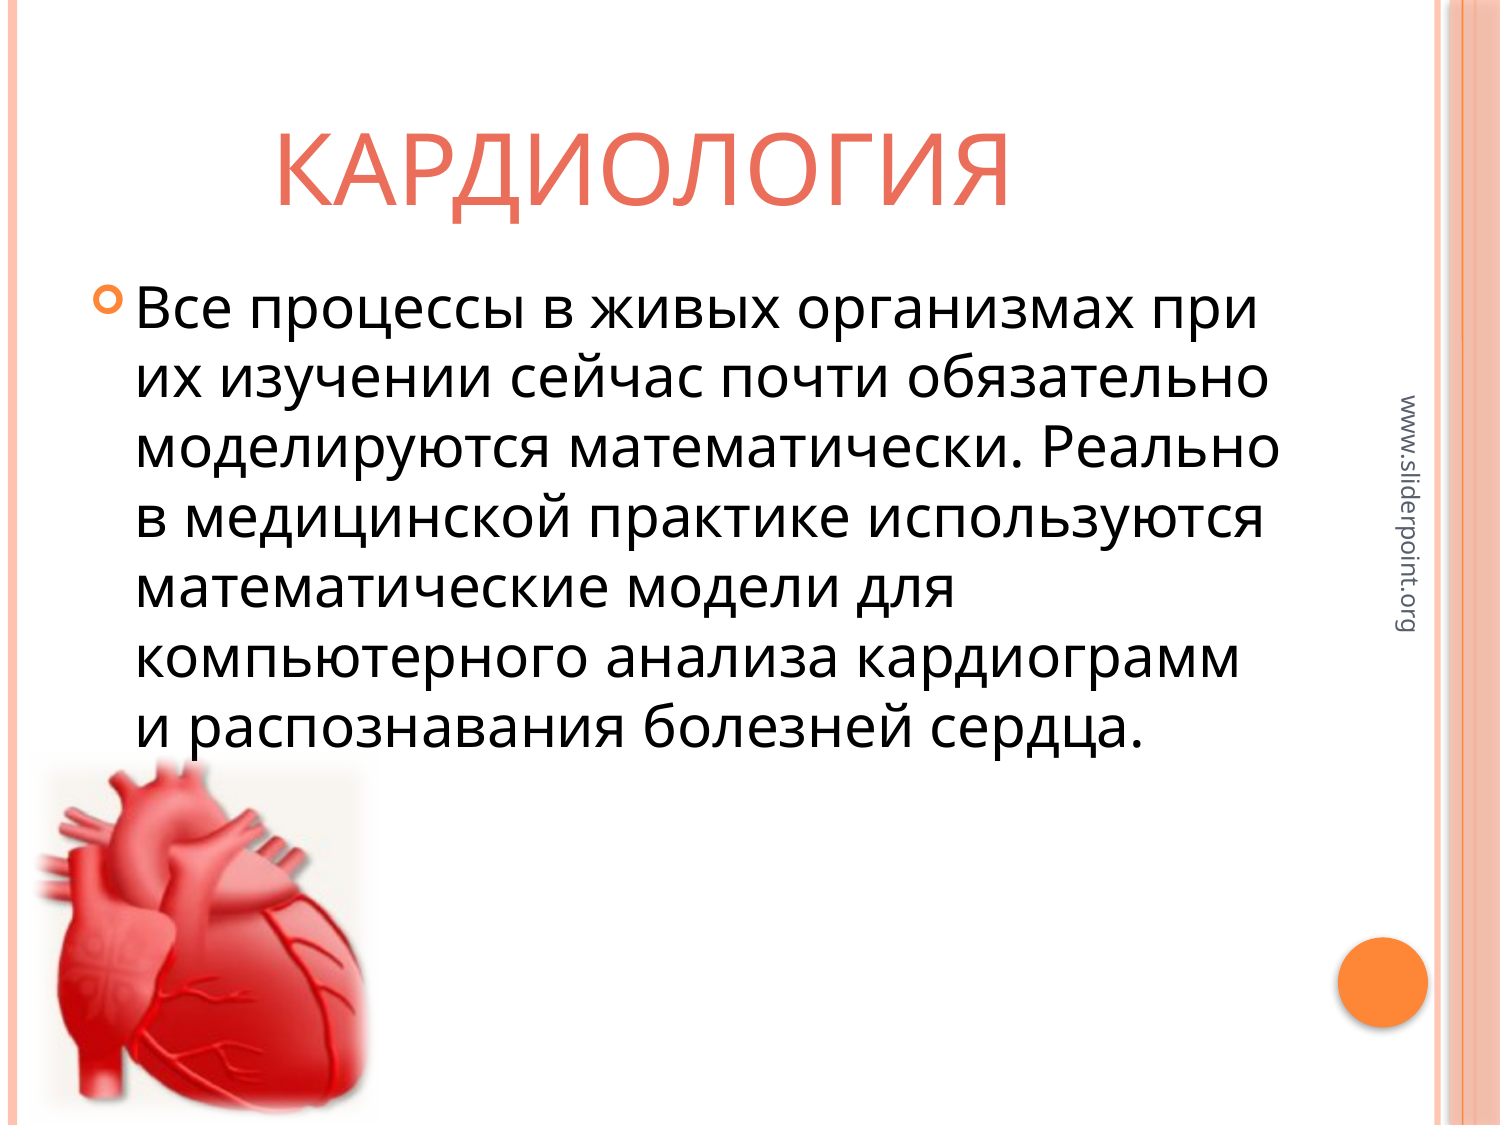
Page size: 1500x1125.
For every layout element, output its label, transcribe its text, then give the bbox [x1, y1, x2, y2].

picture [28, 750, 381, 1125]
list Все процессы в живых организмах при их изучении сейчас почти обязательно моделируются математически. Реально в медицинской практике используются математические модели для компьютерного анализа кардиограмм и распознавания болезней сердца.﻿ [75, 262, 1300, 1062]
title Кардиология [75, 45, 1300, 233]
footer www.sliderpoint.org [1379, 380, 1440, 906]
